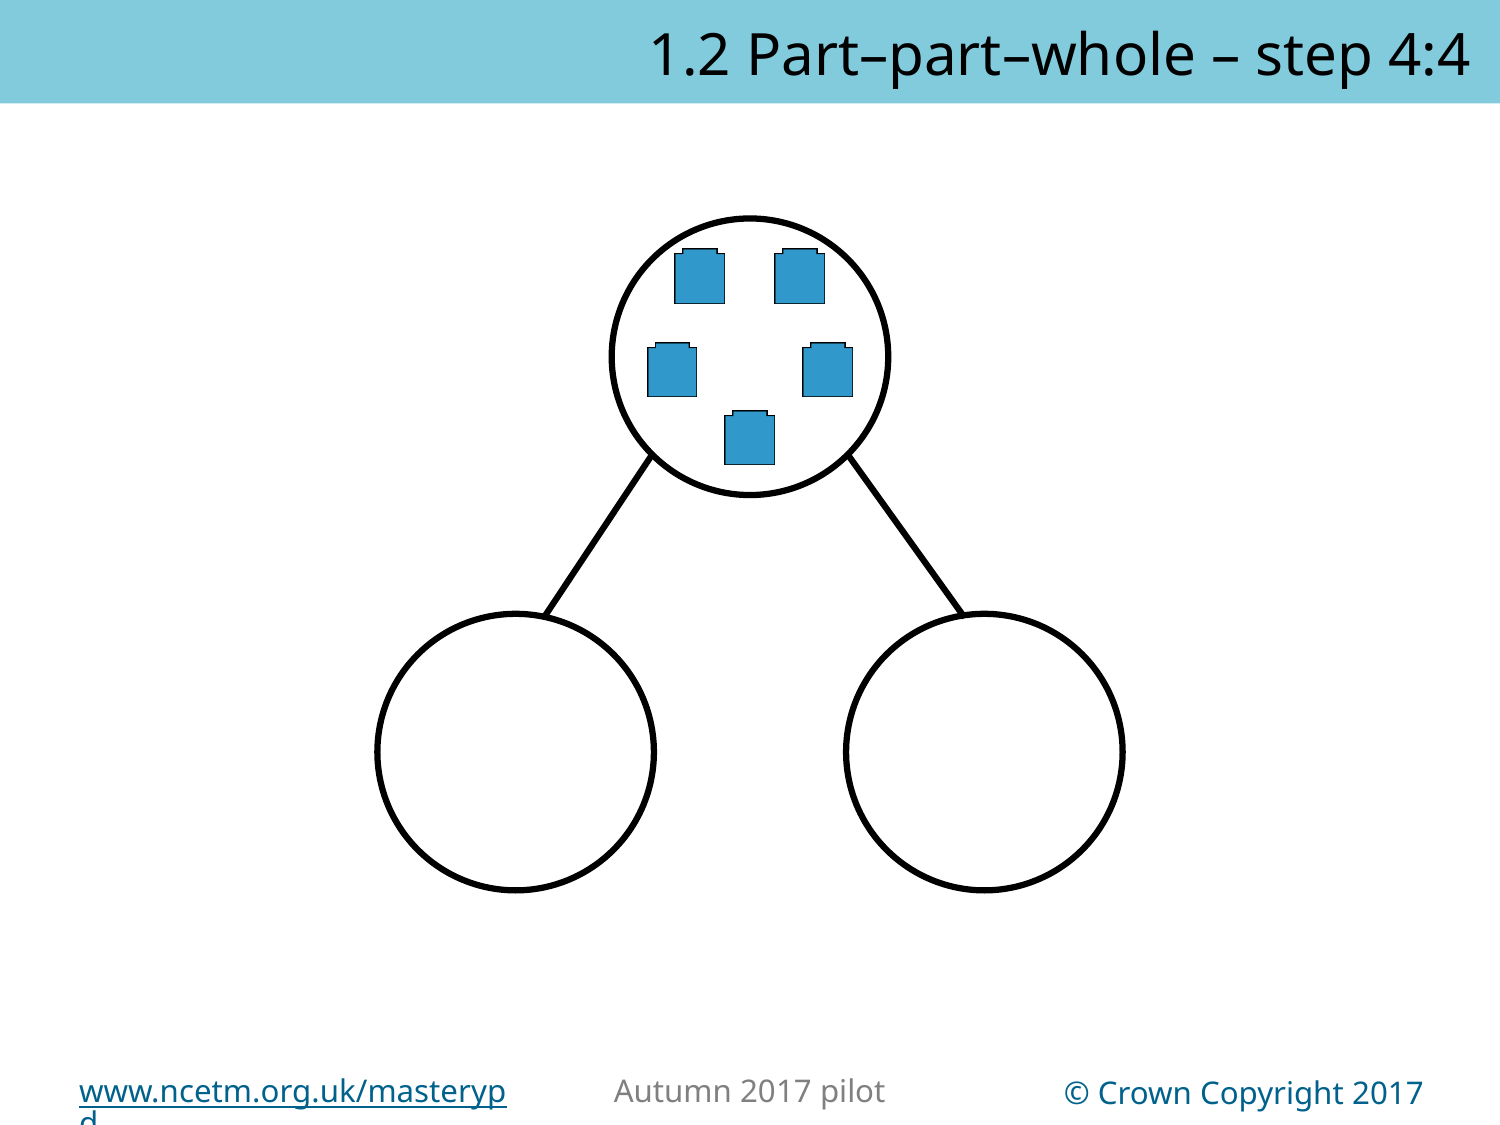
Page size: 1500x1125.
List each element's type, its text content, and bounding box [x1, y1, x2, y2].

list 1.2 Part–part–whole – step 4:4 [0, 0, 1500, 104]
picture [724, 410, 775, 466]
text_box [543, 454, 653, 618]
picture [774, 248, 825, 304]
picture [674, 248, 725, 304]
text_box [846, 613, 1123, 891]
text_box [847, 454, 965, 618]
picture [802, 341, 854, 397]
text_box [611, 218, 889, 496]
text_box [377, 613, 654, 891]
picture [646, 341, 698, 397]
